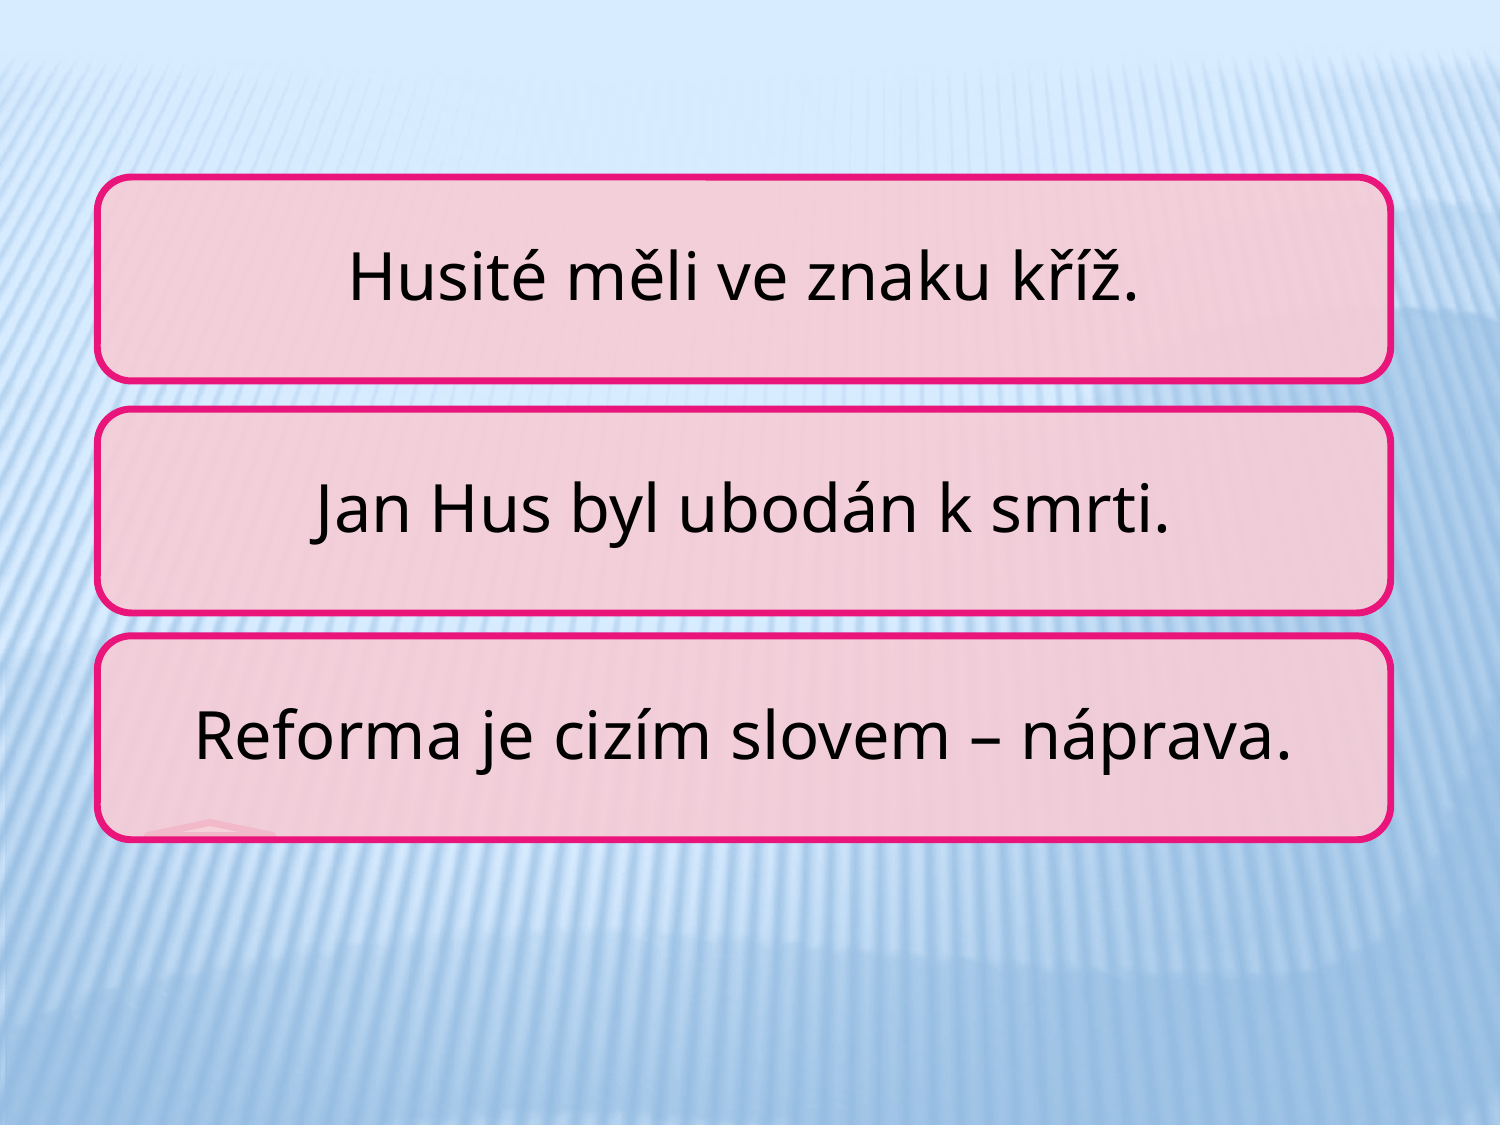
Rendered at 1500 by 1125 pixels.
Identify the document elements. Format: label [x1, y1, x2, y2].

text_box [123, 89, 1365, 953]
